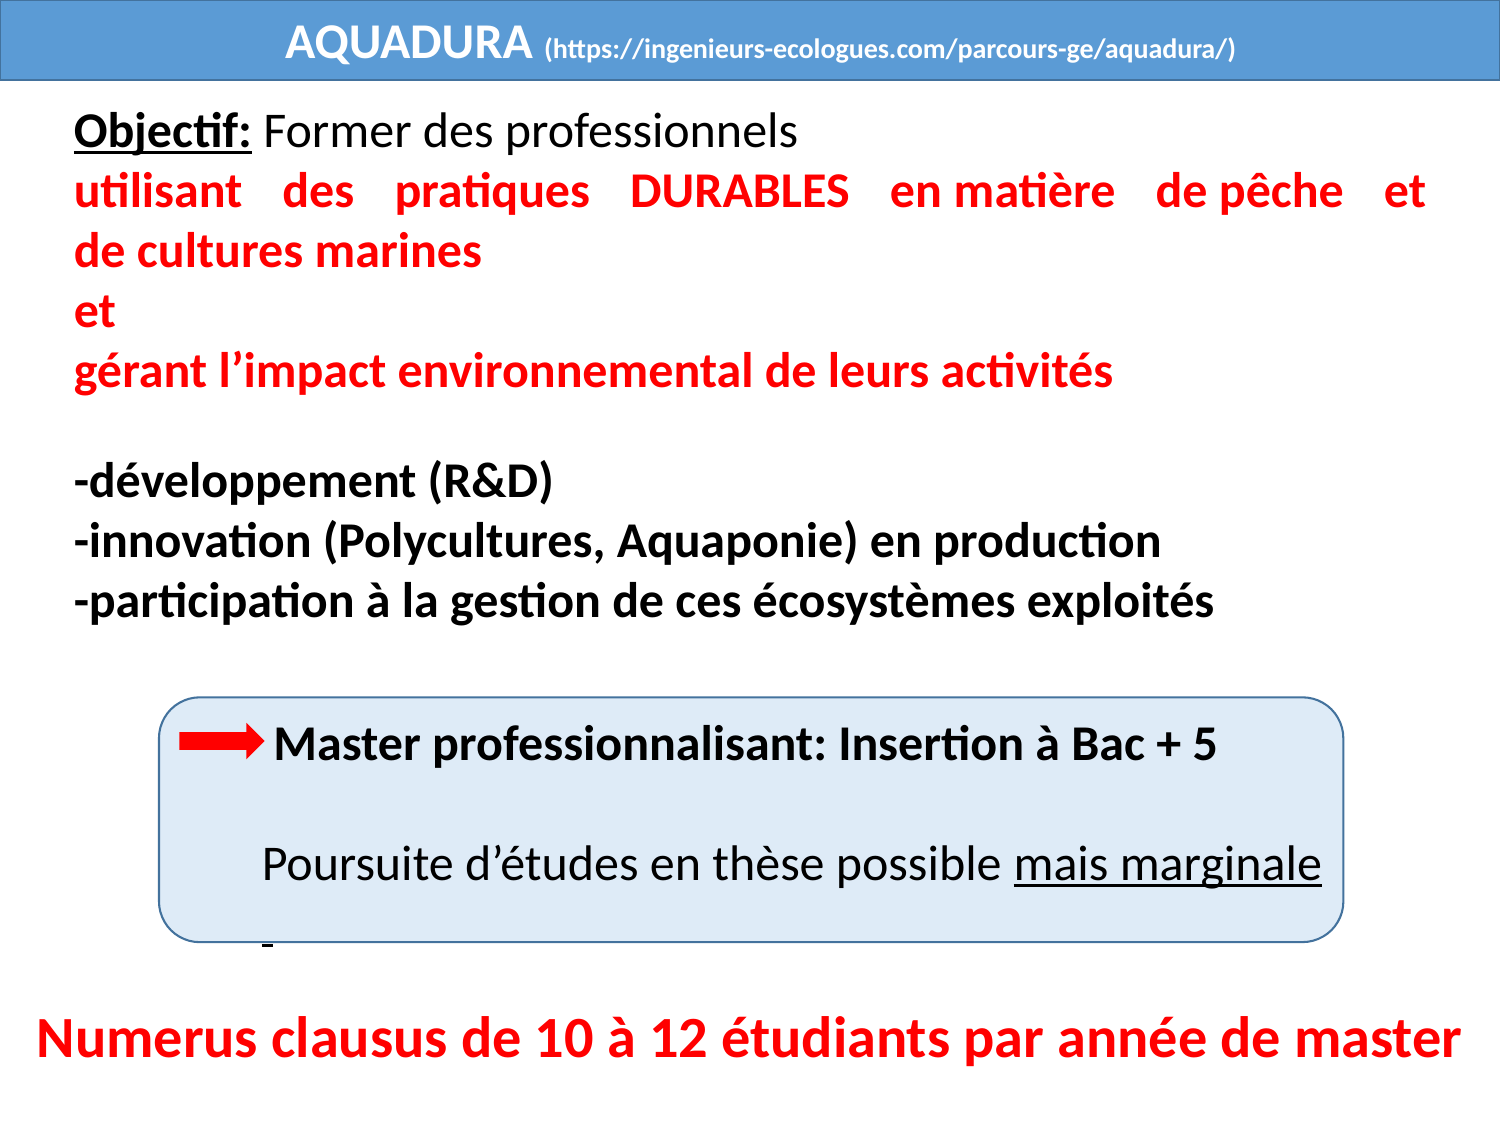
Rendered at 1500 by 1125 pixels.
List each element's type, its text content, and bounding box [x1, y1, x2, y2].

text_box Numerus clausus de 10 à 12 étudiants par année de master [0, 921, 1500, 1125]
text_box [0, 0, 1500, 81]
text_box Objectif: Former des professionnels utilisant des pratiques DURABLES en matière de pêche et de cultures marines et gérant l’impact environnemental de leurs activités -développement (R&D) -innovation (Polycultures, Aquaponie) en production -participation à la gestion de ces écosystèmes exploités [58, 89, 1441, 755]
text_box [158, 697, 1344, 961]
text_box AQUADURA (https://ingenieurs-ecologues.com/parcours-ge/aquadura/) [20, 0, 1500, 76]
